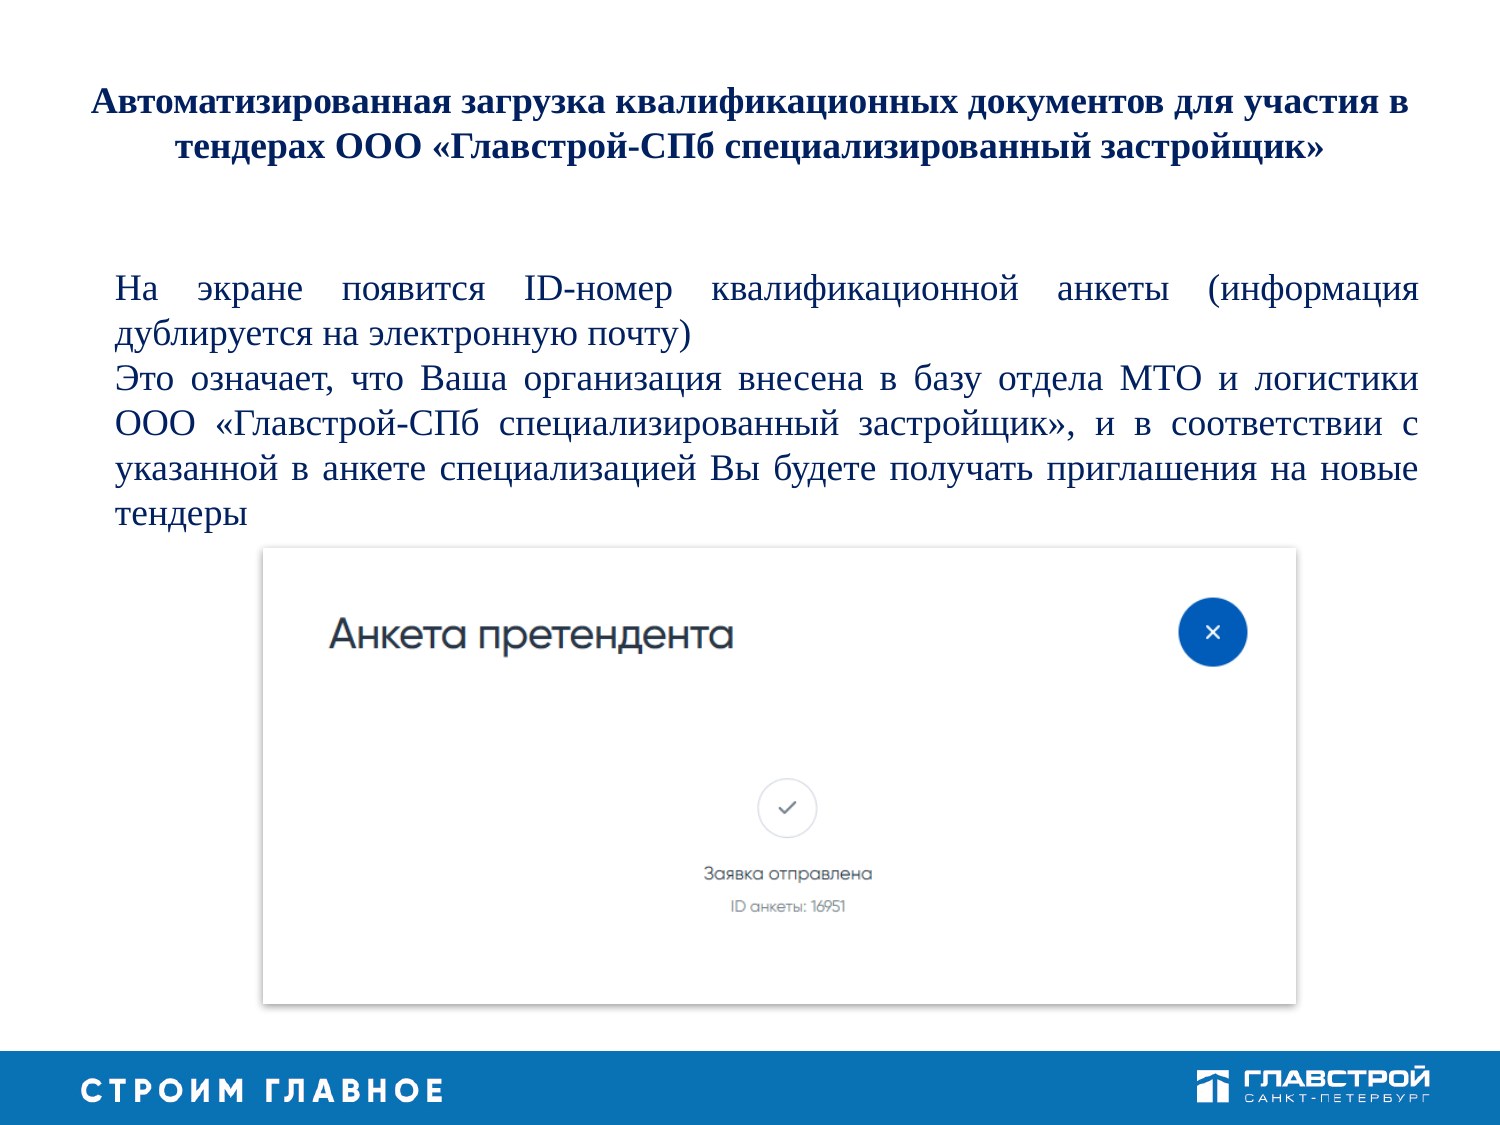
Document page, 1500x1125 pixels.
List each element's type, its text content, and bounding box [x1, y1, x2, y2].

picture [277, 562, 1282, 990]
picture [0, 1051, 1500, 1125]
text_box Автоматизированная загрузка квалификационных документов для участия в тендерах ООО «Главстрой-СПб специализированный застройщик» [75, 78, 1426, 164]
text_box На экране появится ID-номер квалификационной анкеты (информация дублируется на электронную почту) Это означает, что Ваша организация внесена в базу отдела МТО и логистики ООО «Главстрой-СПб специализированный застройщик», и в соответствии с указанной в анкете специализацией Вы будете получать приглашения на новые тендеры [100, 165, 1436, 811]
